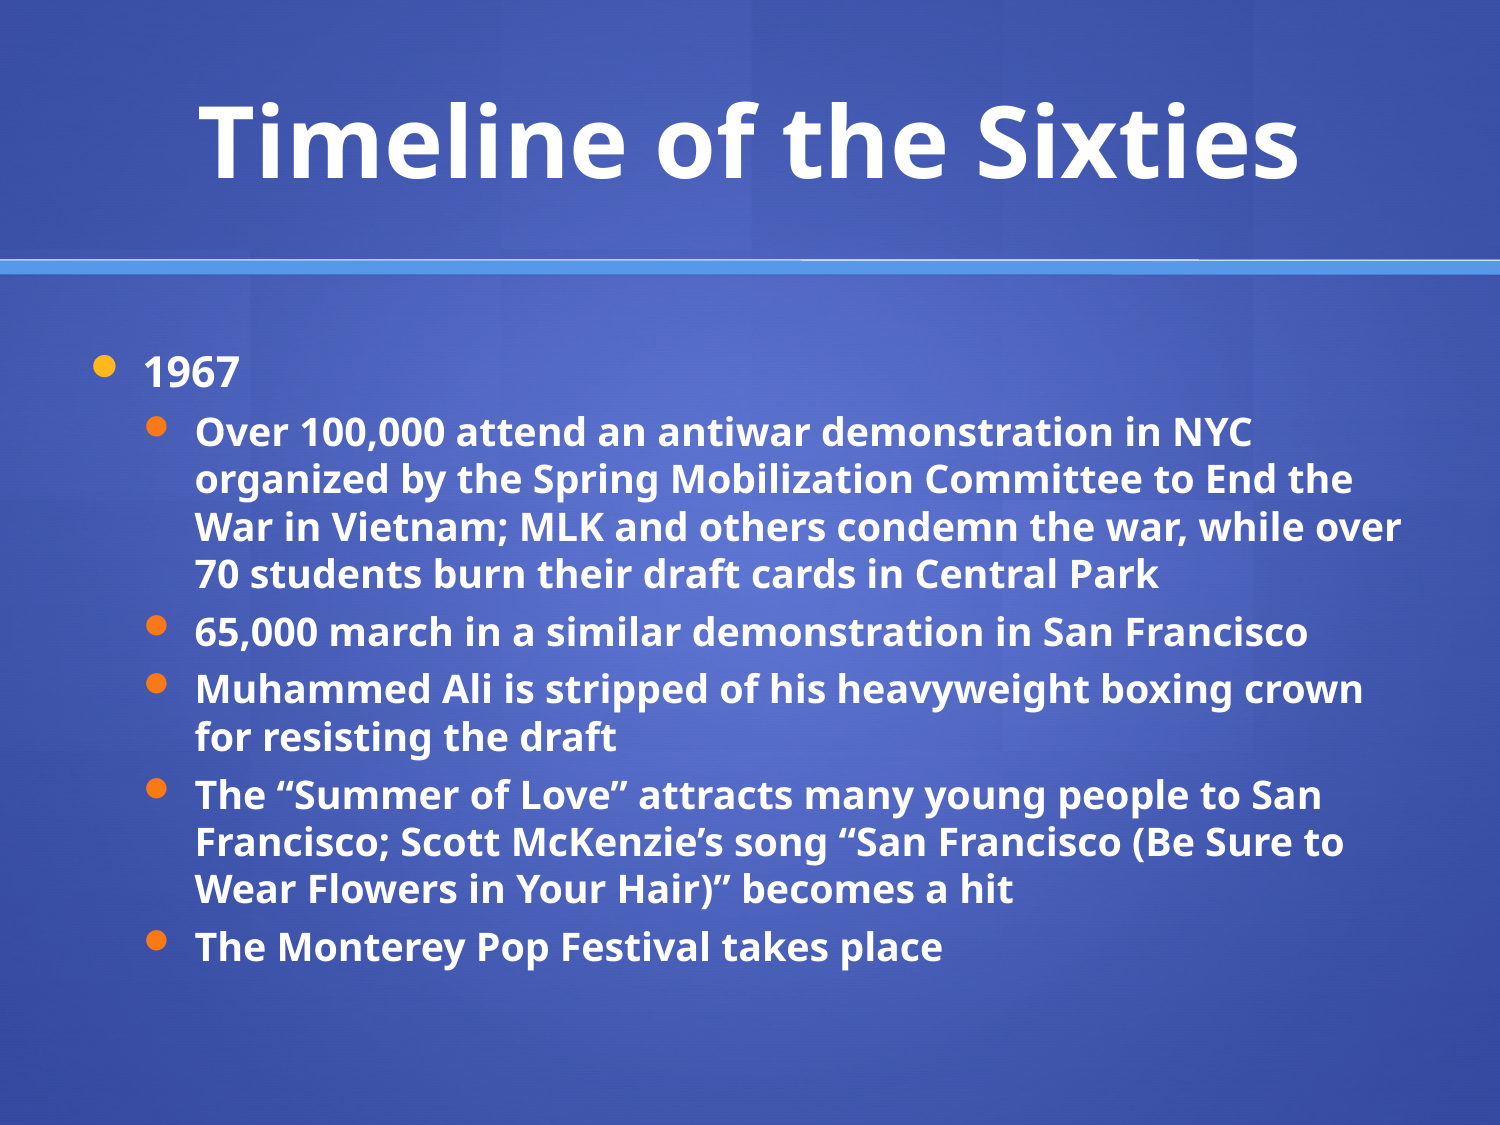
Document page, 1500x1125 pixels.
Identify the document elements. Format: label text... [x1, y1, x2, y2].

title Timeline of the Sixties [75, 45, 1425, 233]
list 1967 Over 100,000 attend an antiwar demonstration in NYC organized by the Spring Mobilization Committee to End the War in Vietnam; MLK and others condemn the war, while over 70 students burn their draft cards in Central Park 65,000 march in a similar demonstration in San Francisco Muhammed Ali is stripped of his heavyweight boxing crown for resisting the draft The “Summer of Love” attracts many young people to San Francisco; Scott McKenzie’s song “San Francisco (Be Sure to Wear Flowers in Your Hair)” becomes a hit The Monterey Pop Festival takes place [75, 337, 1425, 988]
